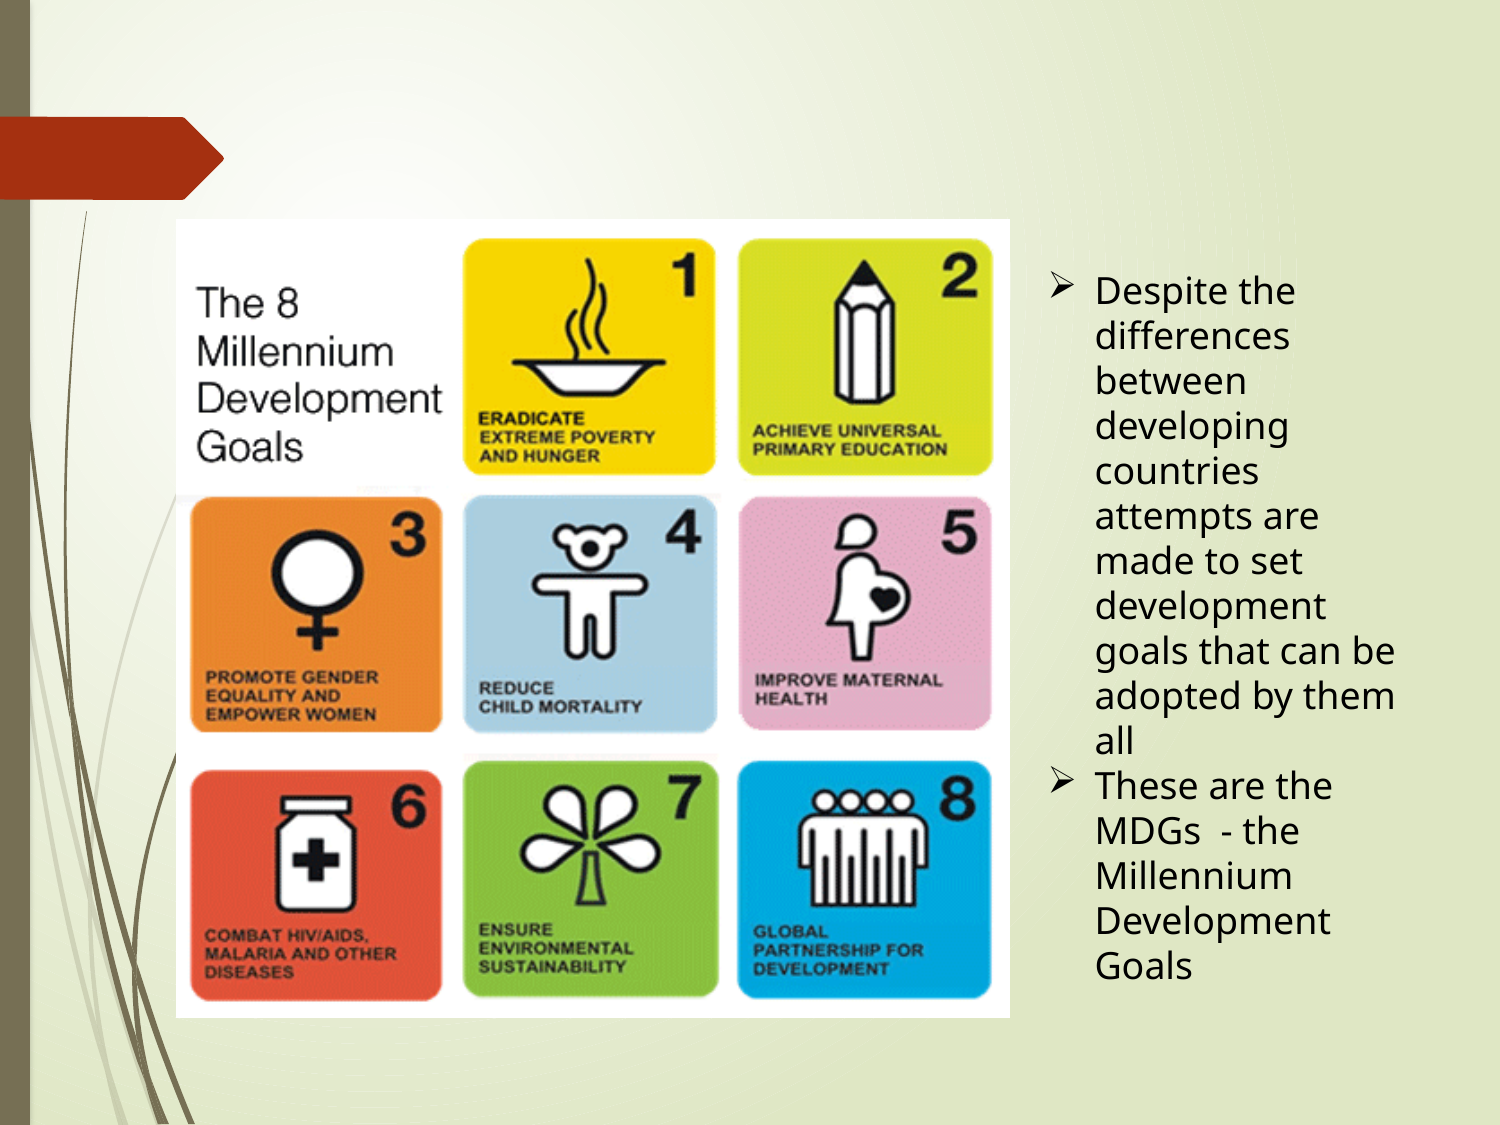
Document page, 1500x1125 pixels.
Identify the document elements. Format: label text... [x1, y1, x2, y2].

picture [176, 219, 1011, 1018]
text_box Despite the differences between developing countries attempts are made to set development goals that can be adopted by them all These are the MDGs - the Millennium Development Goals [1032, 259, 1415, 995]
